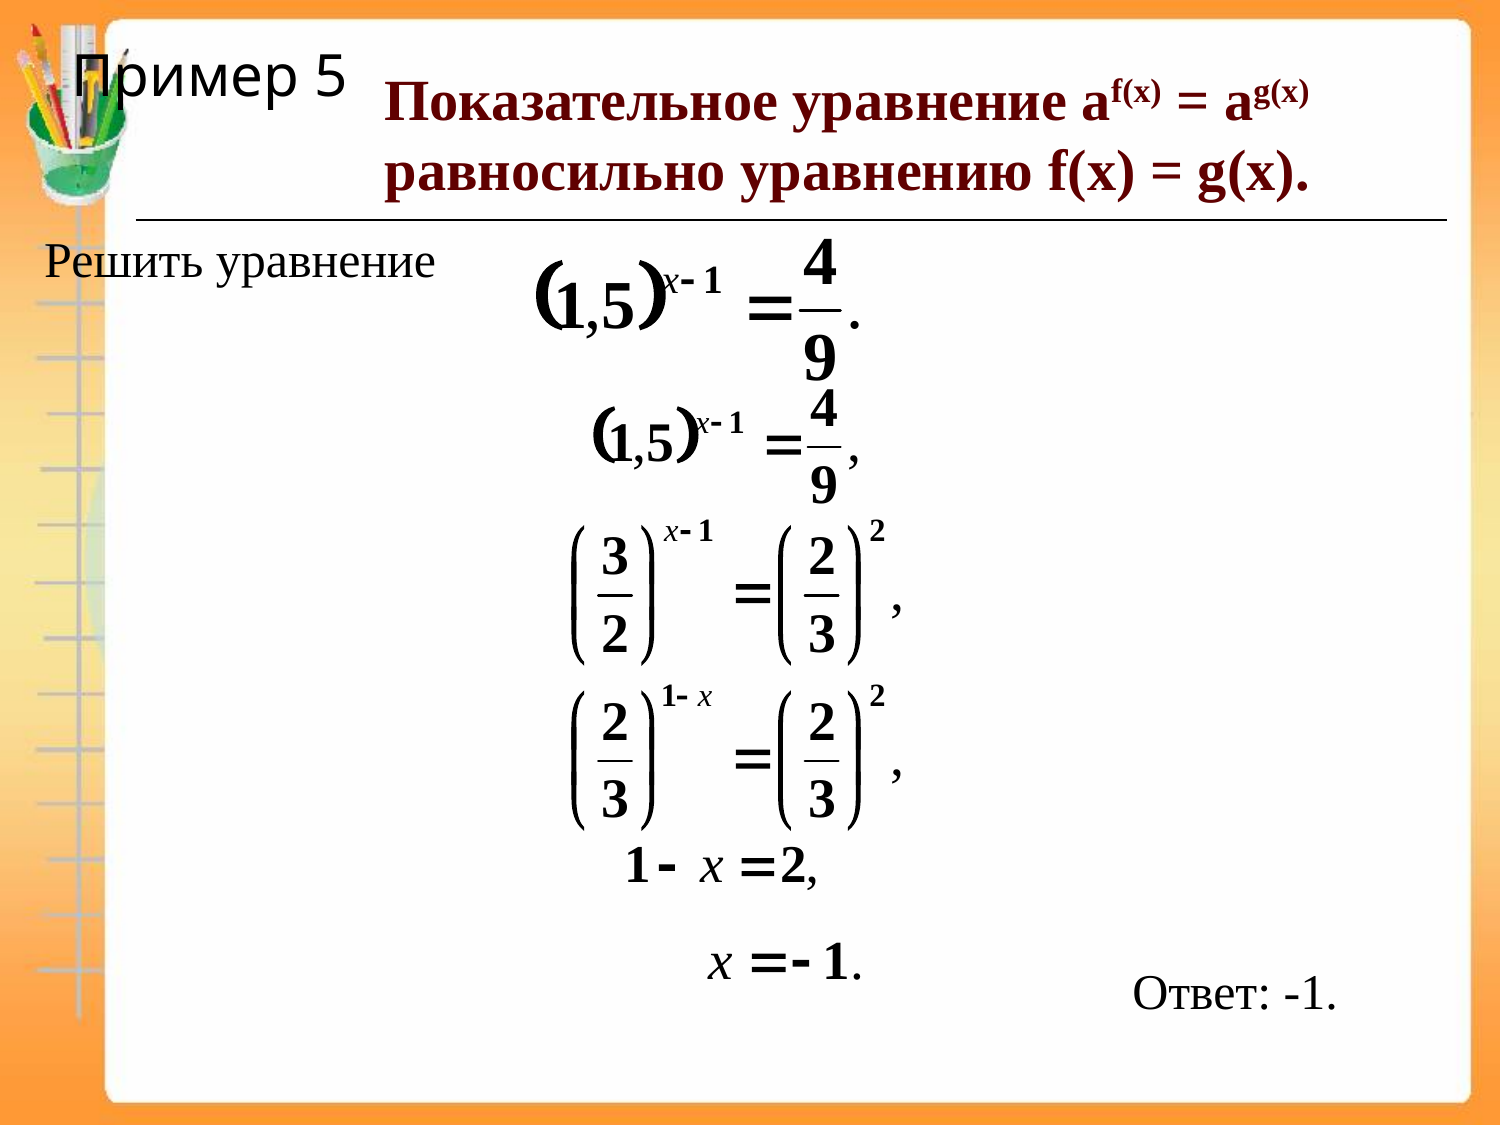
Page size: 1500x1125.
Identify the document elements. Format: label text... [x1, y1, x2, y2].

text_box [619, 833, 829, 906]
text_box Показательное уравнение af(x) = ag(x) равносильно уравнению f(x) = g(x). [369, 54, 1436, 210]
text_box Ответ: -1. [1117, 952, 1366, 1027]
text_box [525, 219, 875, 398]
picture [0, 0, 1500, 1125]
text_box Пример 5 [56, 30, 363, 116]
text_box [560, 668, 915, 841]
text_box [560, 503, 915, 668]
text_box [697, 928, 869, 994]
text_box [584, 373, 869, 501]
text_box Решить уравнение [29, 219, 520, 295]
